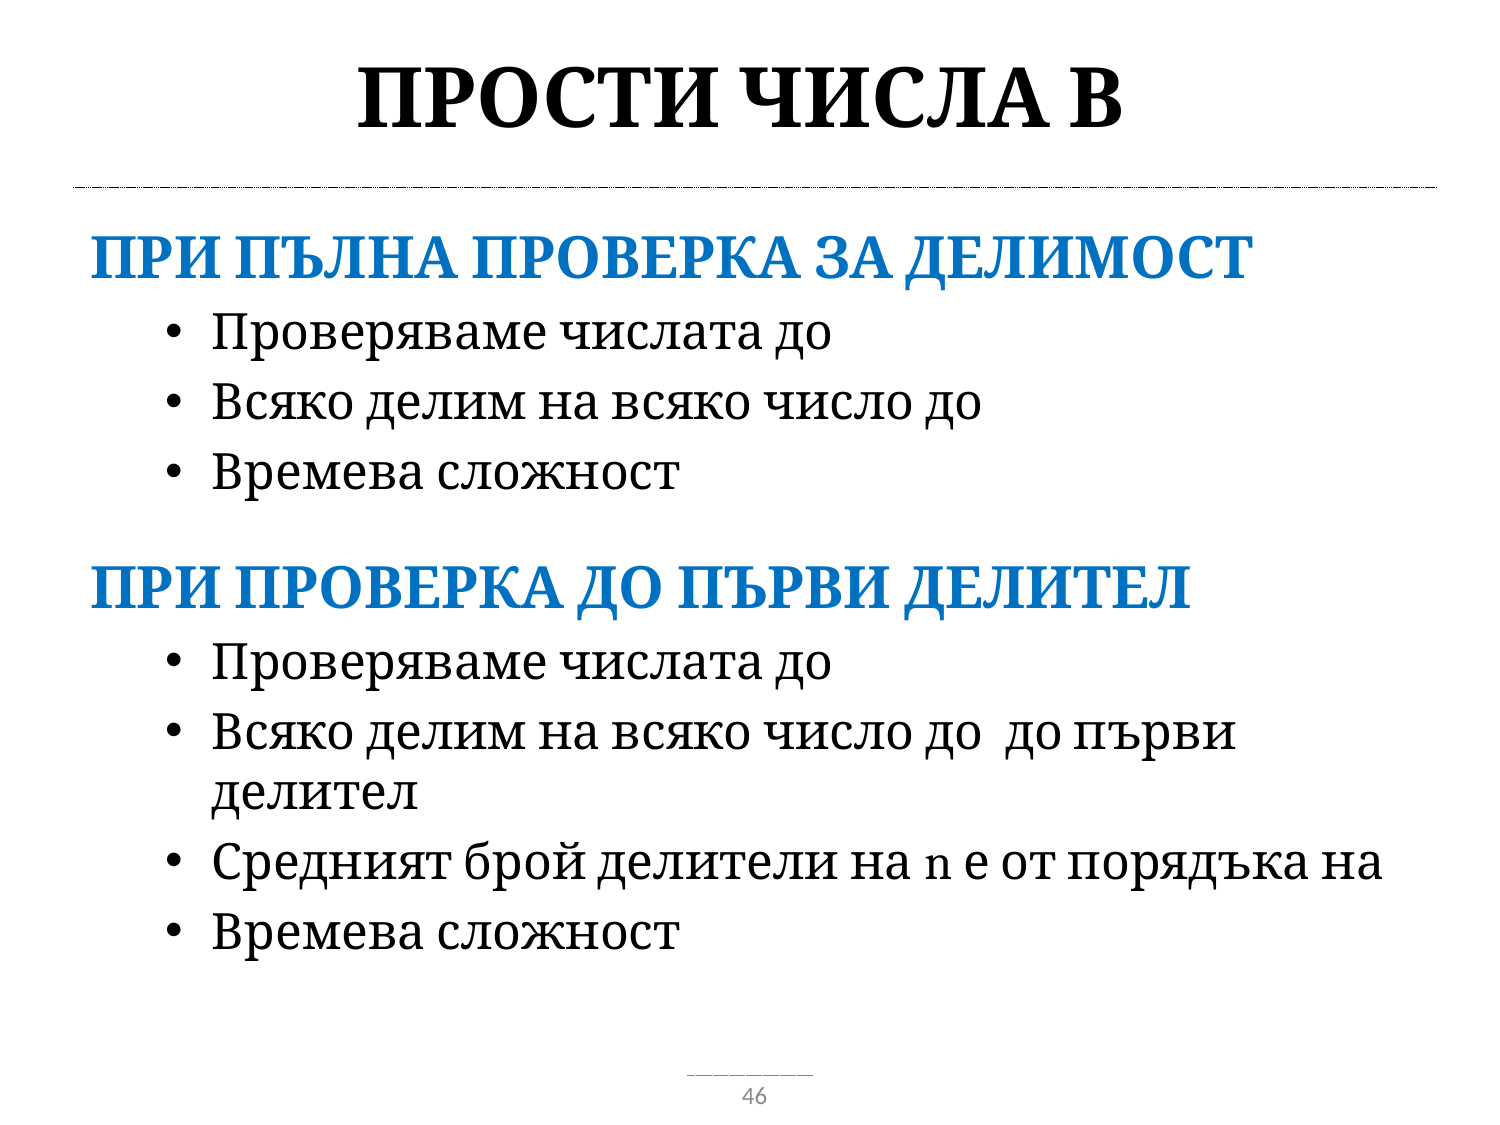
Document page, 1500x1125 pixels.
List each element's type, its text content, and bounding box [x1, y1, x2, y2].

slide_number 46 [579, 1065, 930, 1125]
